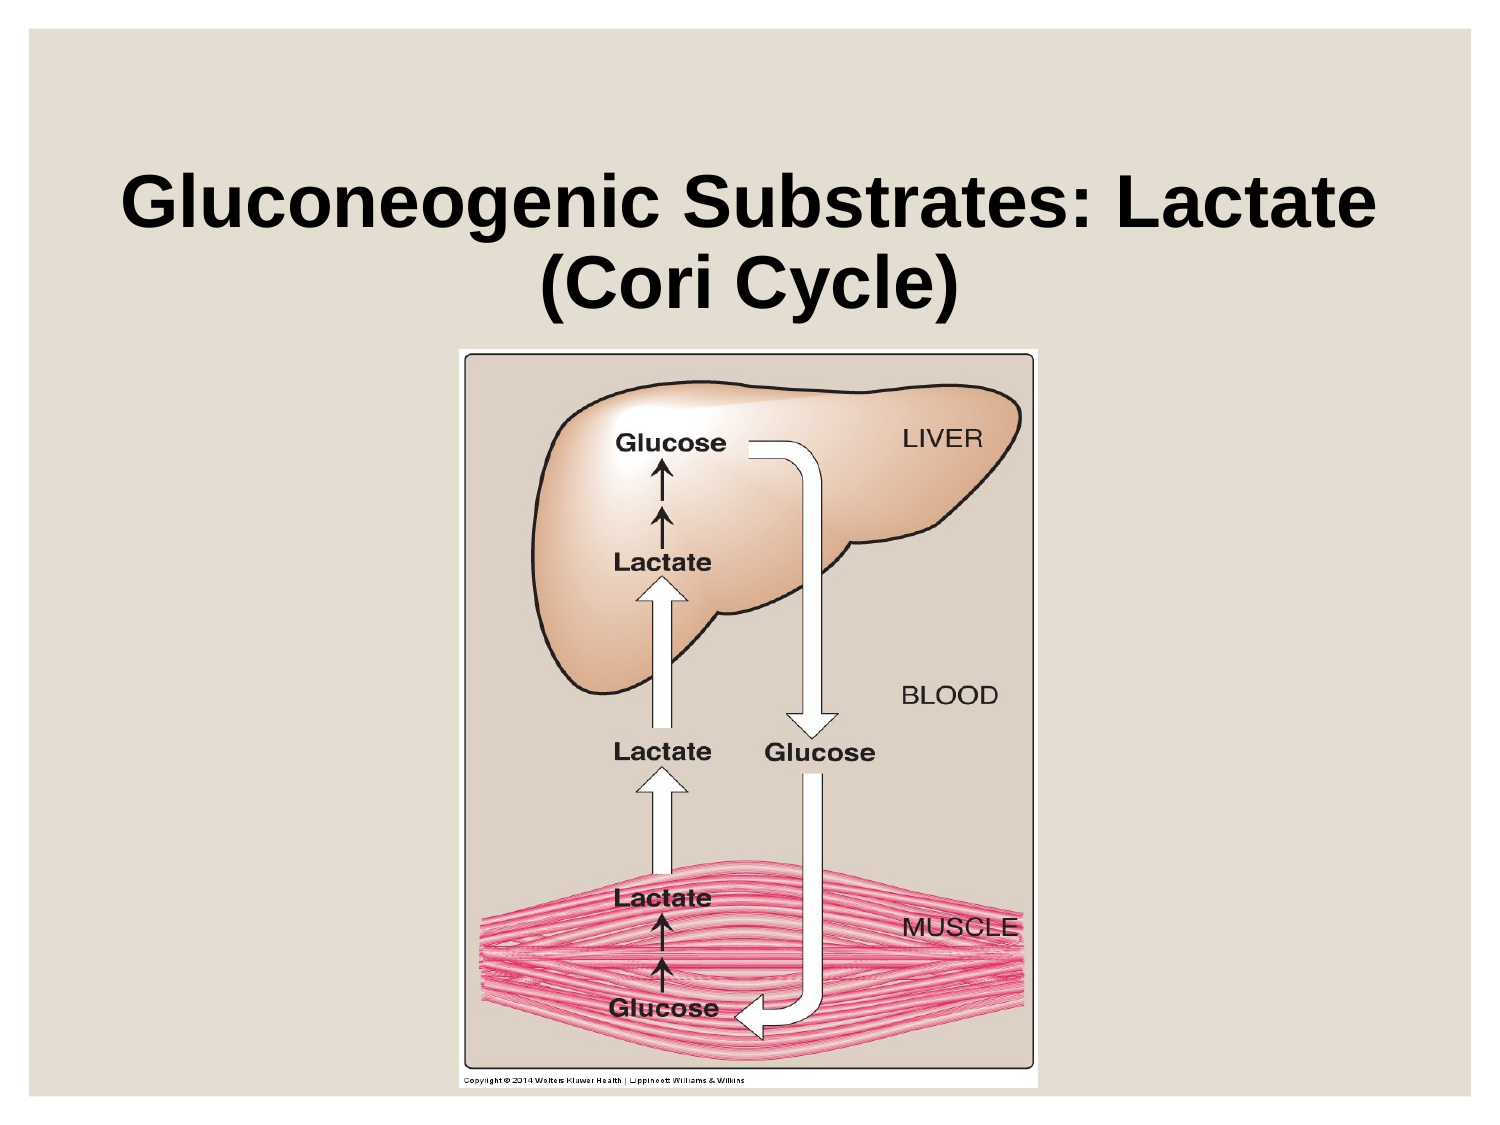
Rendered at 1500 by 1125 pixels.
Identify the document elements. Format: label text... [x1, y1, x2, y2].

title Gluconeogenic Substrates: Lactate (Cori Cycle) [0, 112, 1500, 375]
picture [459, 349, 1038, 1088]
